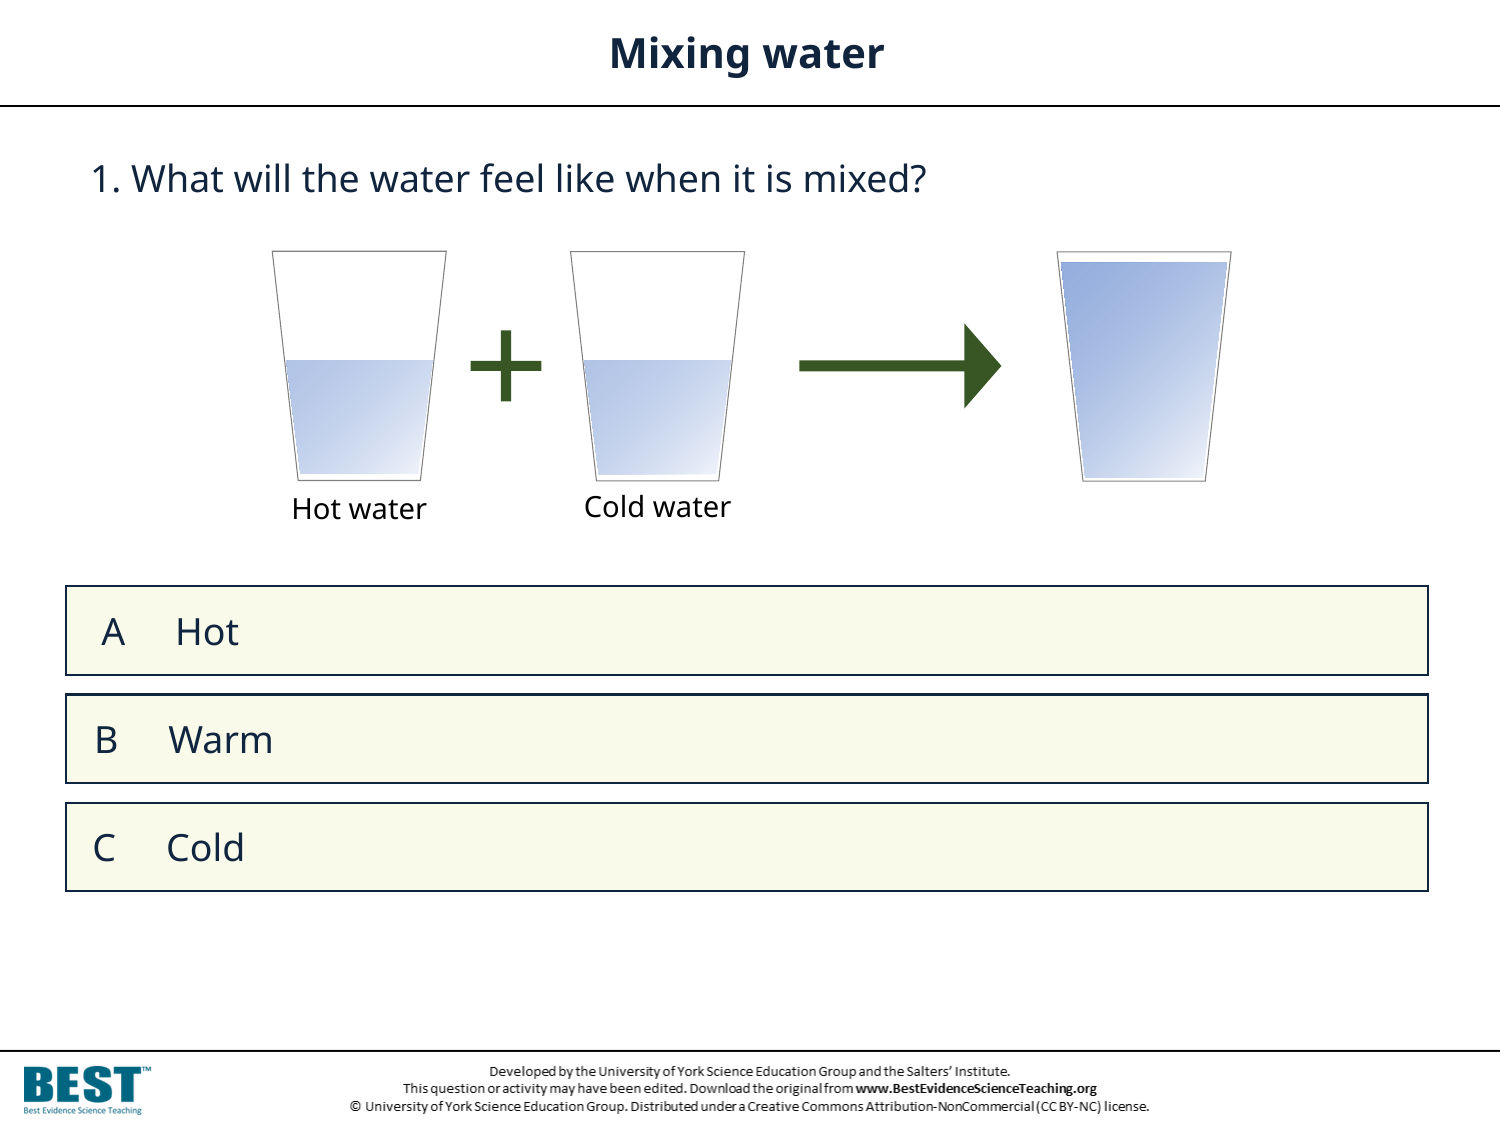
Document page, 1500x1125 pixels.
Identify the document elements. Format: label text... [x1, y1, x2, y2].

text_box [262, 251, 1232, 534]
text_box Mixing water [23, 4, 1471, 99]
picture [0, 105, 1500, 1125]
